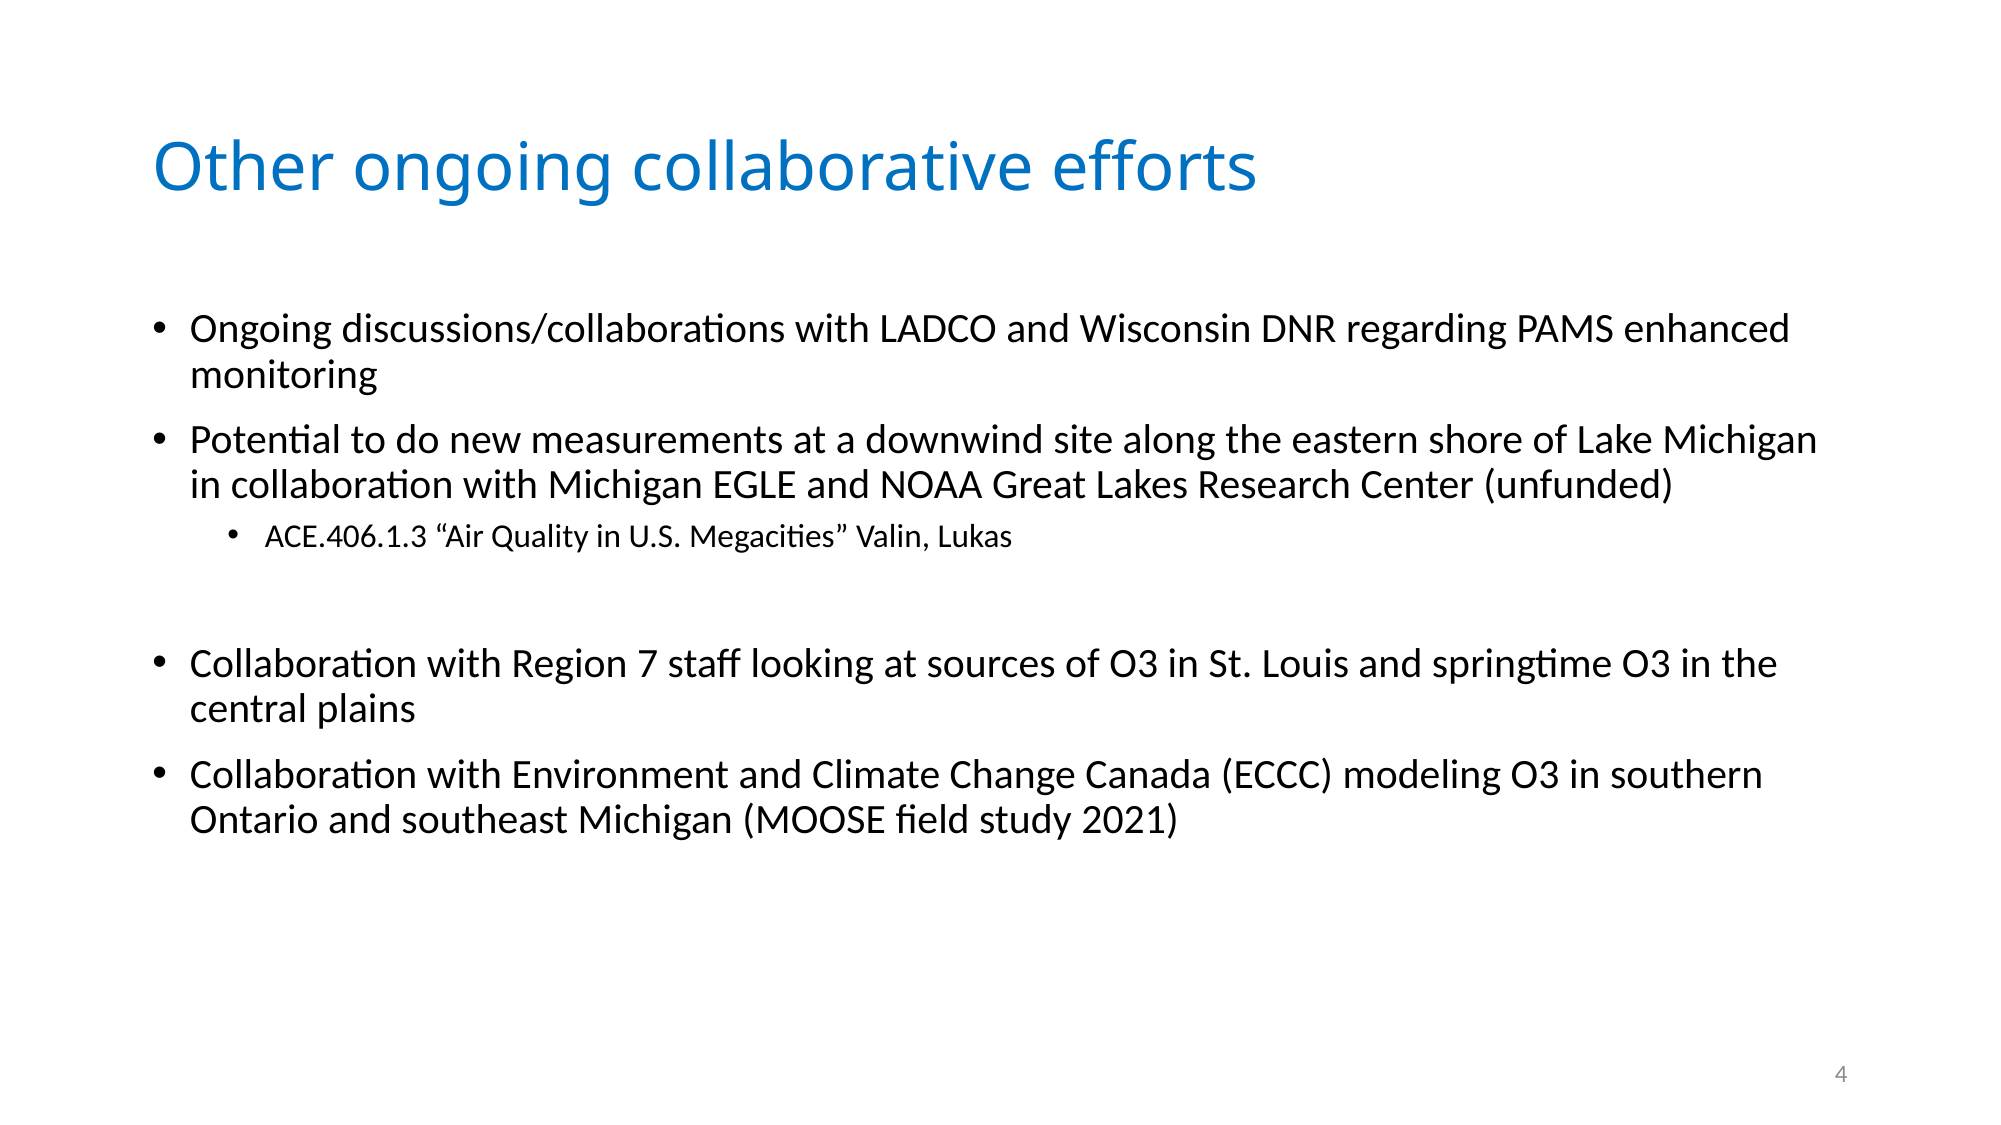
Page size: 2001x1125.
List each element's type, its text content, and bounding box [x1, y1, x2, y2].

list Ongoing discussions/collaborations with LADCO and Wisconsin DNR regarding PAMS enhanced monitoring Potential to do new measurements at a downwind site along the eastern shore of Lake Michigan in collaboration with Michigan EGLE and NOAA Great Lakes Research Center (unfunded) ACE.406.1.3 “Air Quality in U.S. Megacities” Valin, Lukas Collaboration with Region 7 staff looking at sources of O3 in St. Louis and springtime O3 in the central plains Collaboration with Environment and Climate Change Canada (ECCC) modeling O3 in southern Ontario and southeast Michigan (MOOSE field study 2021) [137, 299, 1863, 1014]
title Other ongoing collaborative efforts [137, 59, 1863, 278]
slide_number 4 [1412, 1042, 1863, 1103]
